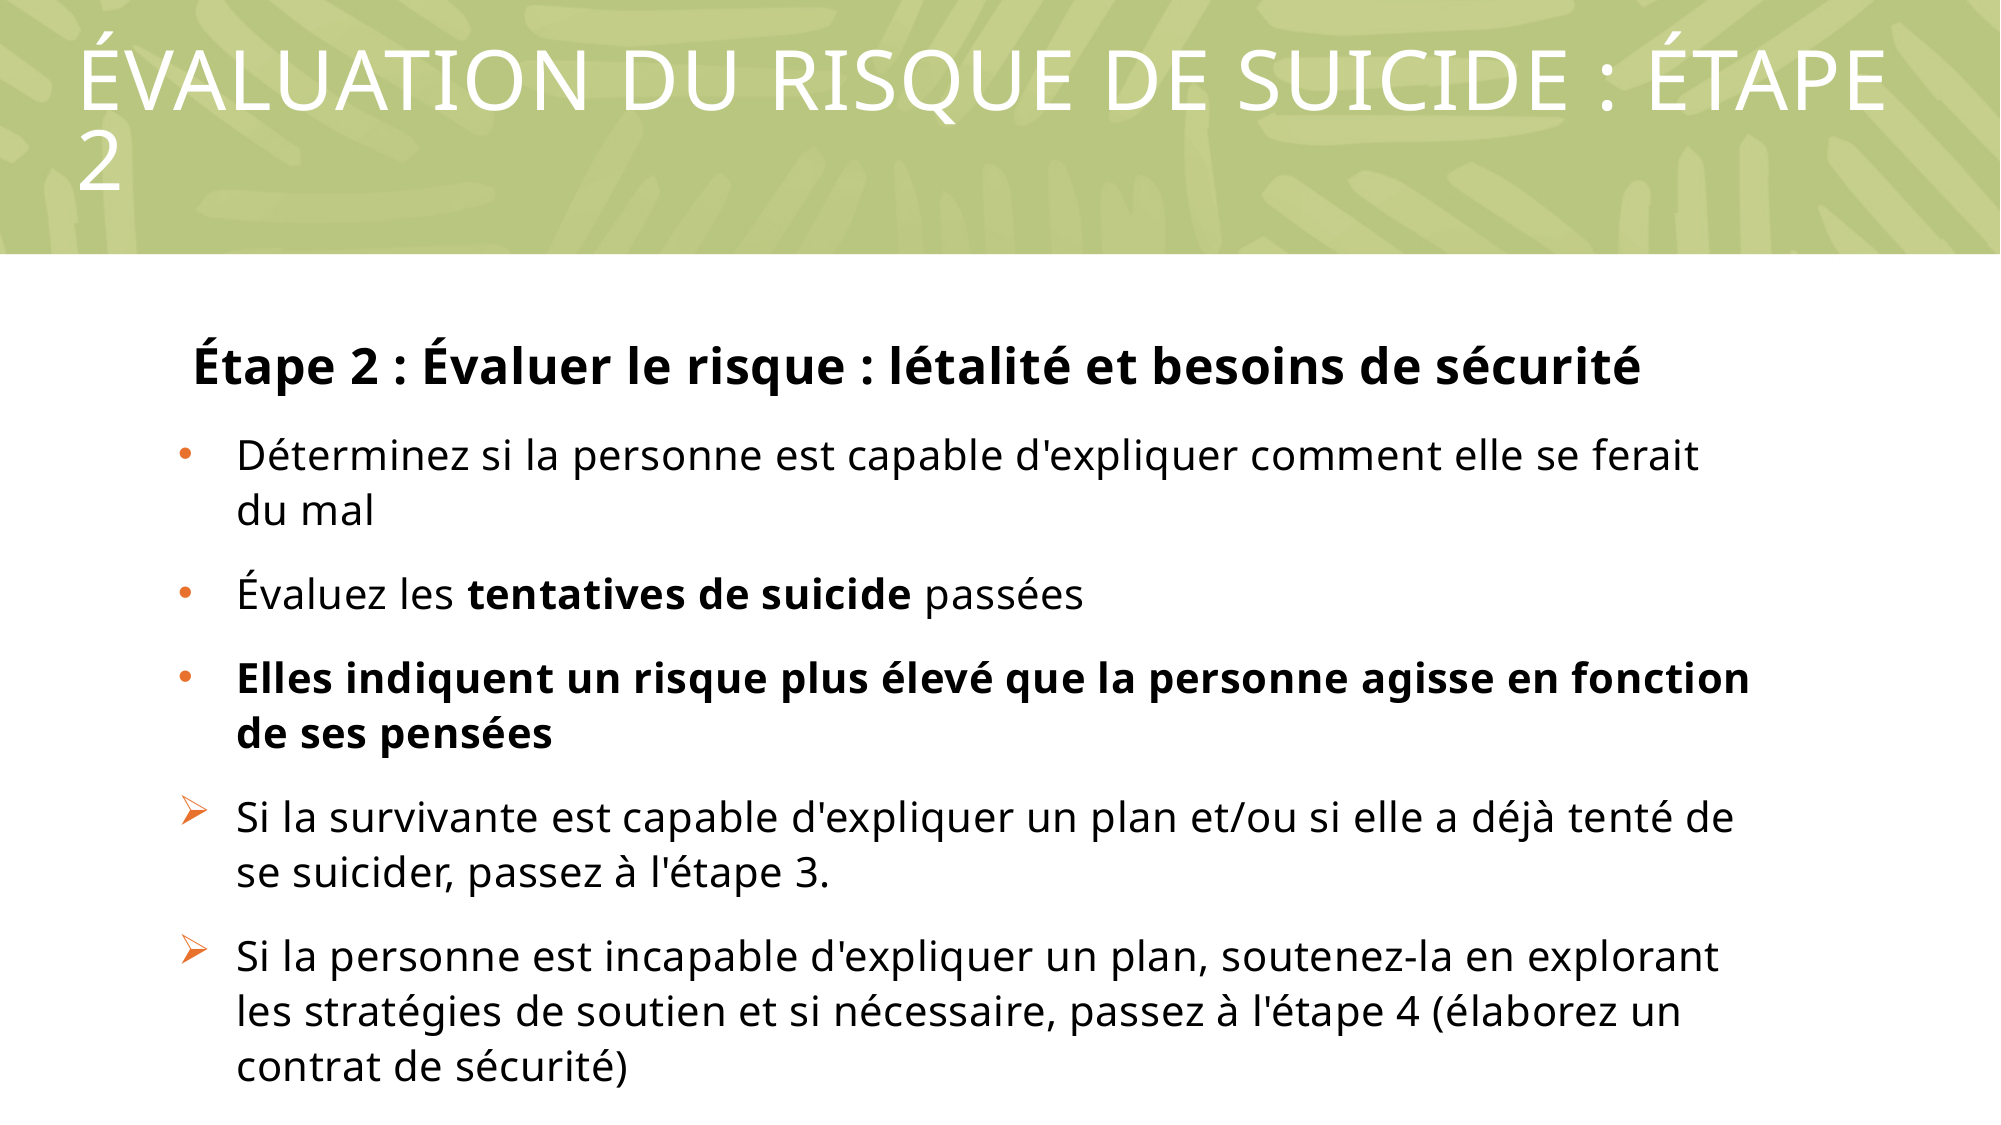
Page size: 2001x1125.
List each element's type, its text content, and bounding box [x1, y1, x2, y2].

title Évaluation du risque de suicide : étape 2 [61, 33, 1938, 220]
picture [0, 0, 2000, 1125]
list Étape 2 : Évaluer le risque : létalité et besoins de sécurité Déterminez si la personne est capable d'expliquer comment elle se ferait du mal Évaluez les tentatives de suicide passées Elles indiquent un risque plus élevé que la personne agisse en fonction de ses pensées Si la survivante est capable d'expliquer un plan et/ou si elle a déjà tenté de se suicider, passez à l'étape 3. Si la personne est incapable d'expliquer un plan, soutenez-la en explorant les stratégies de soutien et si nécessaire, passez à l'étape 4 (élaborez un contrat de sécurité) [170, 320, 1766, 981]
